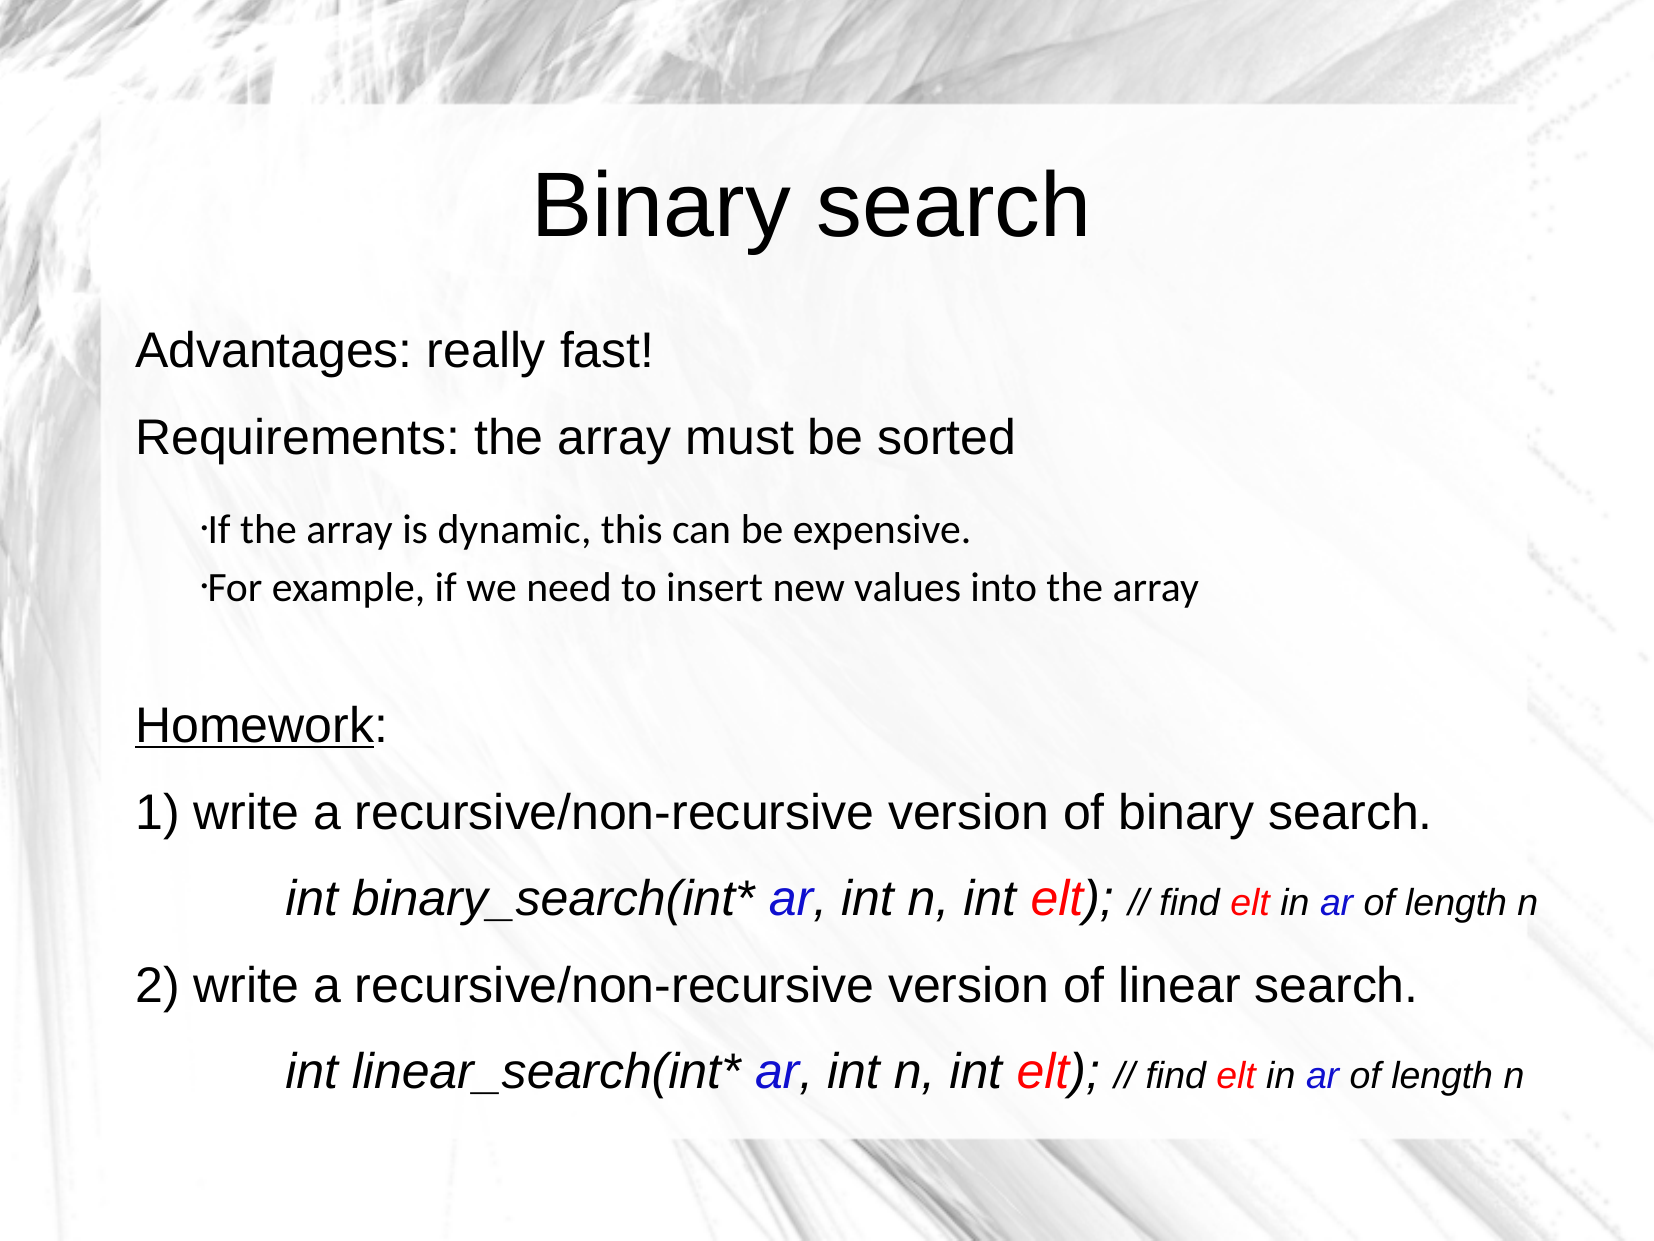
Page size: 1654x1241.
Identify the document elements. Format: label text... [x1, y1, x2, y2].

list Advantages: really fast! Requirements: the array must be sorted If the array is dynamic, this can be expensive. For example, if we need to insert new values into the array Homework: 1) write a recursive/non-recursive version of binary search. int binary_search(int* ar, int n, int elt); // find elt in ar of length n 2) write a recursive/non-recursive version of linear search. int linear_search(int* ar, int n, int elt); // find elt in ar of length n [118, 319, 1571, 1109]
title Binary search [118, 112, 1506, 281]
picture [0, 0, 1654, 1241]
